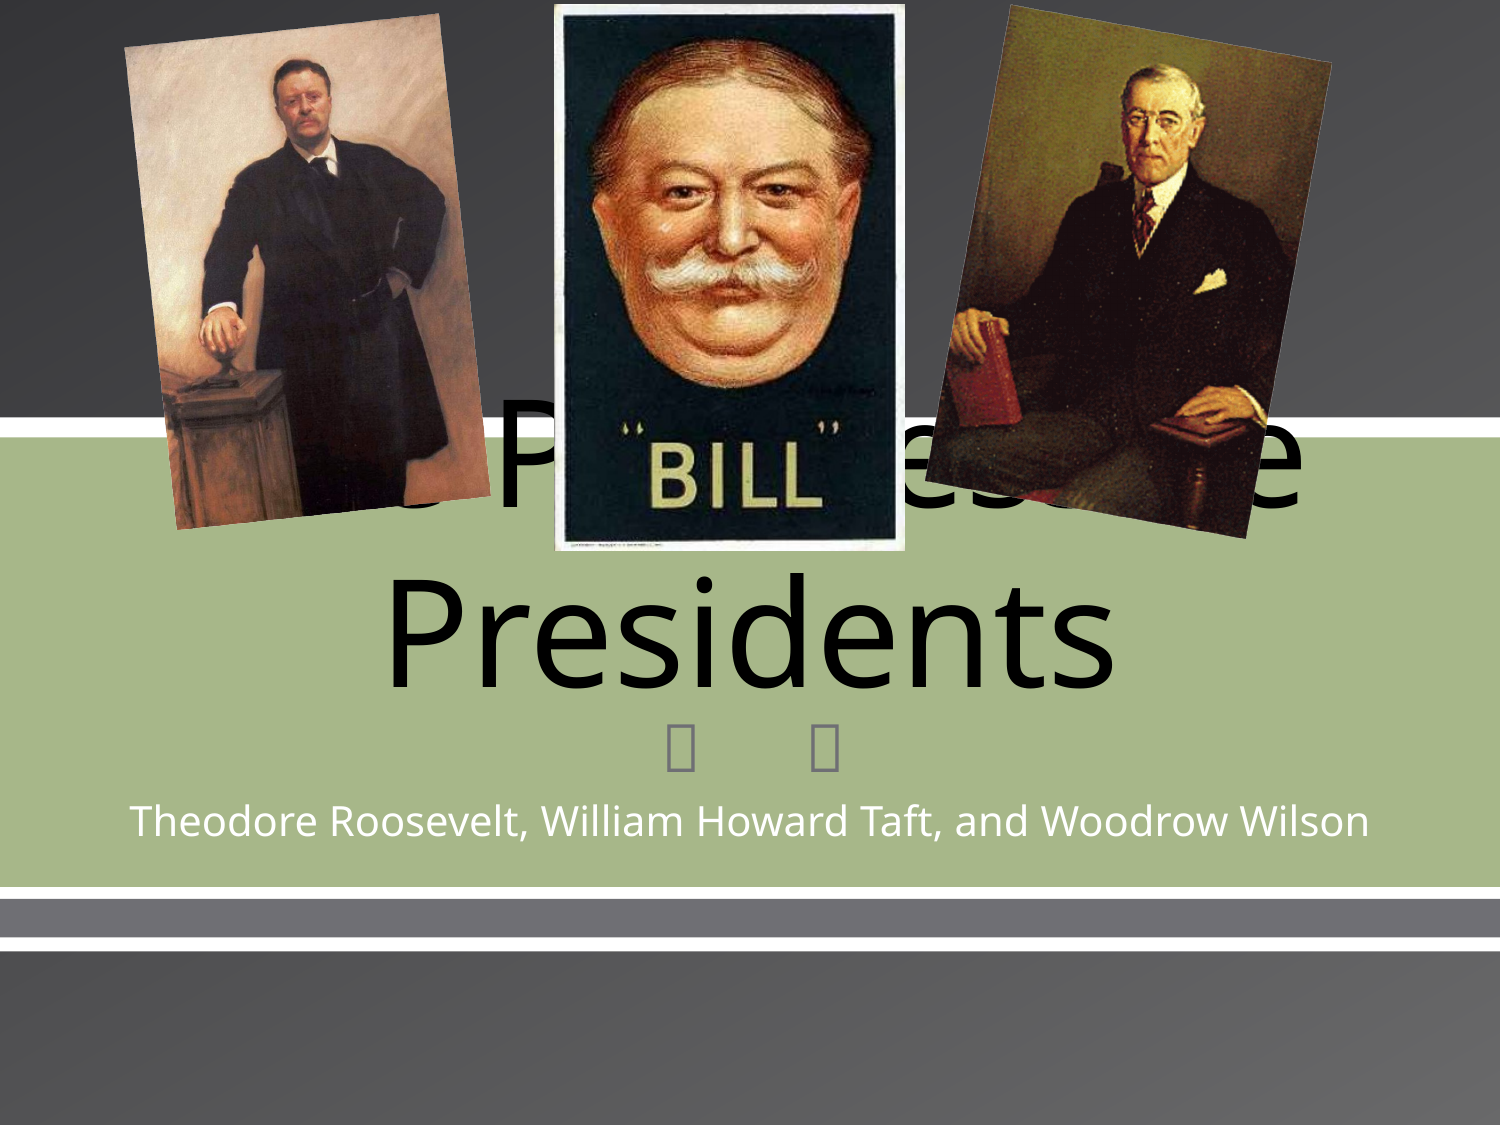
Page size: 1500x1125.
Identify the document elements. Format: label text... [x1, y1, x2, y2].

title The Progressive Presidents [37, 530, 1463, 725]
picture [125, 14, 490, 530]
picture [926, 5, 1331, 538]
subtitle Theodore Roosevelt, William Howard Taft, and Woodrow Wilson [93, 787, 1407, 875]
picture [554, 4, 905, 551]
